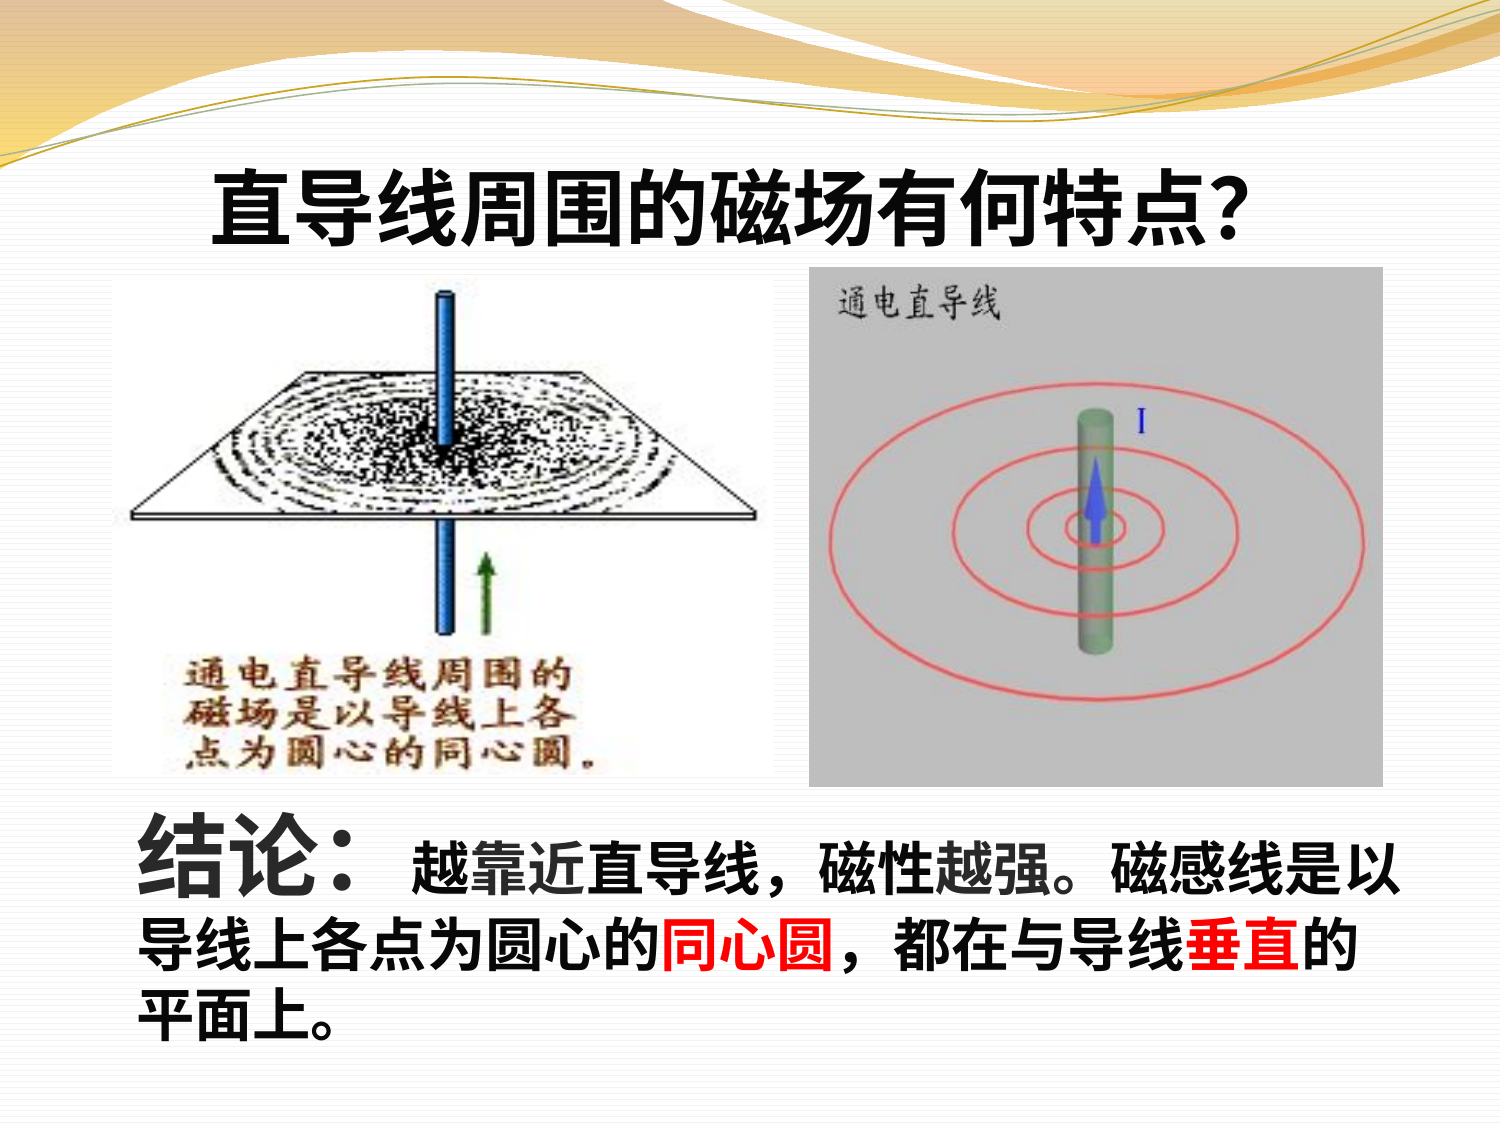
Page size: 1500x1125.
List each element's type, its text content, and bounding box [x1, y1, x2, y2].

picture [809, 267, 1383, 787]
text_box 结论：越靠近直导线，磁性越强。磁感线是以导线上各点为圆心的同心圆，都在与导线垂直的平面上。 [121, 790, 1427, 1056]
text_box 直导线周围的磁场有何特点？ [194, 148, 1341, 264]
picture [112, 278, 774, 776]
